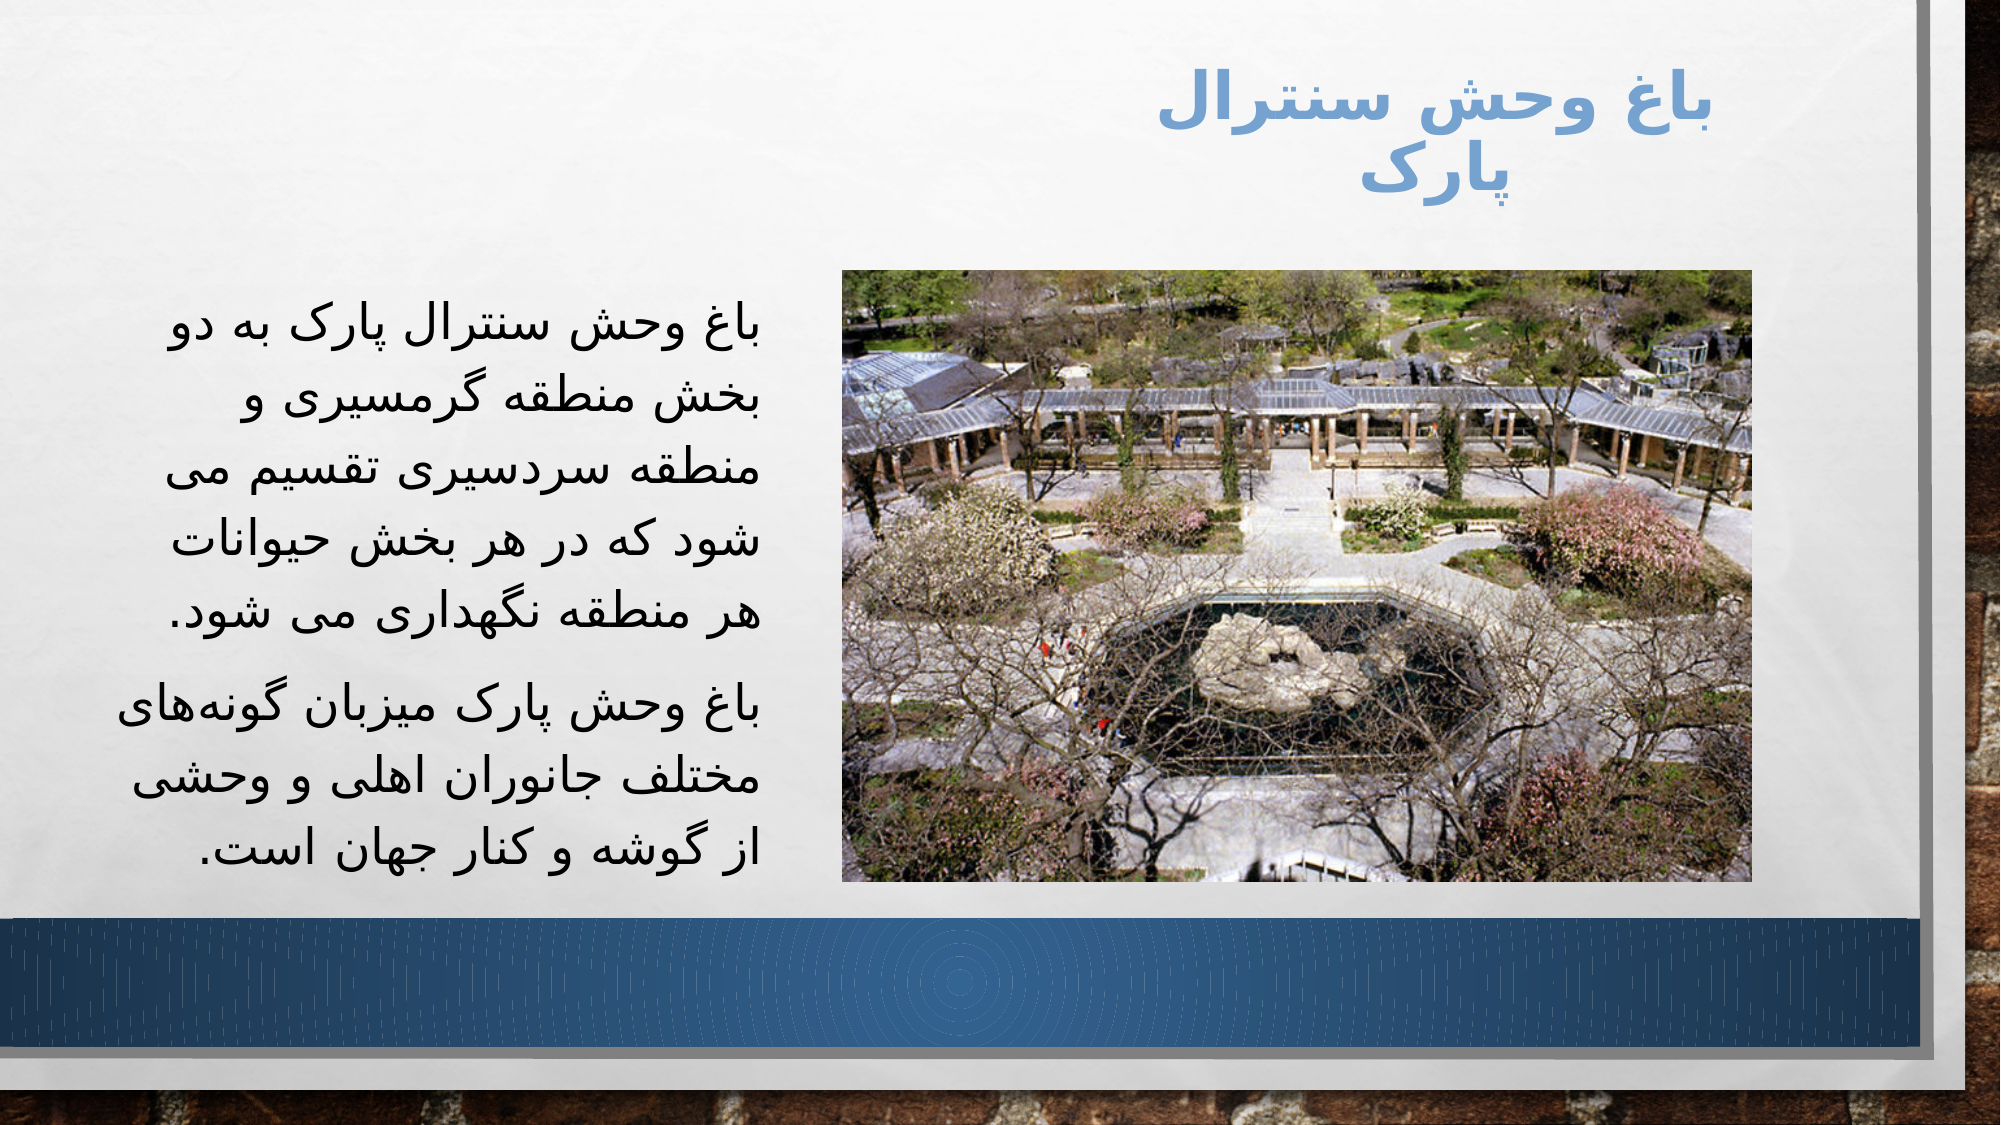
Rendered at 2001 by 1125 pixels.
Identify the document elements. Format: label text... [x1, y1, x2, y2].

list باغ وحش سنترال پارک به دو بخش منطقه گرمسیری و منطقه سردسیری تقسیم می شود که در هر بخش حیوانات هر منطقه نگهداری می شود. باغ وحش پارک میزبان گونه‌های مختلف جانوران اهلی و وحشی از گوشه و کنار جهان است. [101, 270, 778, 706]
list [842, 269, 1752, 882]
picture [0, 0, 2000, 1125]
title باغ وحش سنترال پارک [1106, 54, 1767, 213]
